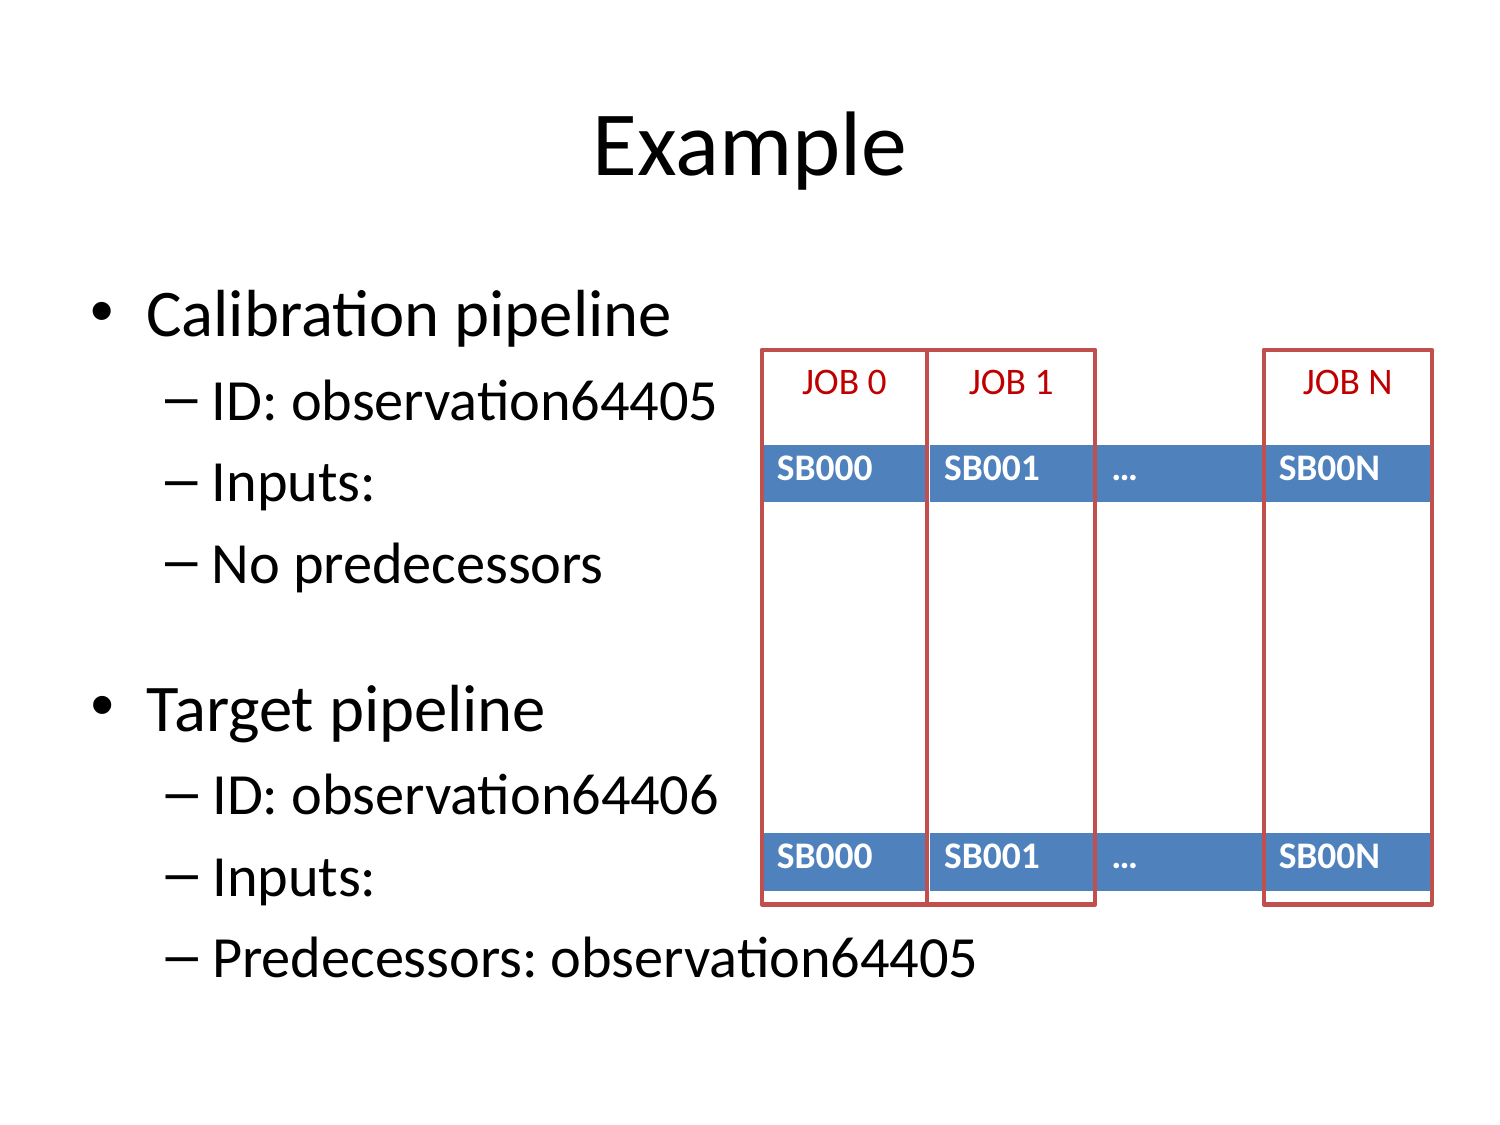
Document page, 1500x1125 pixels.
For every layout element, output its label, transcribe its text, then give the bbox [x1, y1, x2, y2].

table_header … [1097, 445, 1262, 502]
text_box JOB 0 [760, 348, 925, 656]
text_box Target pipeline ID: observation64406 Inputs: Predecessors: observation64405 [75, 656, 1426, 1025]
text_box JOB 1 [925, 348, 1097, 656]
title Example [75, 45, 1425, 233]
text_box JOB N [1262, 348, 1434, 907]
list Calibration pipeline ID: observation64405 Inputs: No predecessors [75, 262, 1425, 631]
